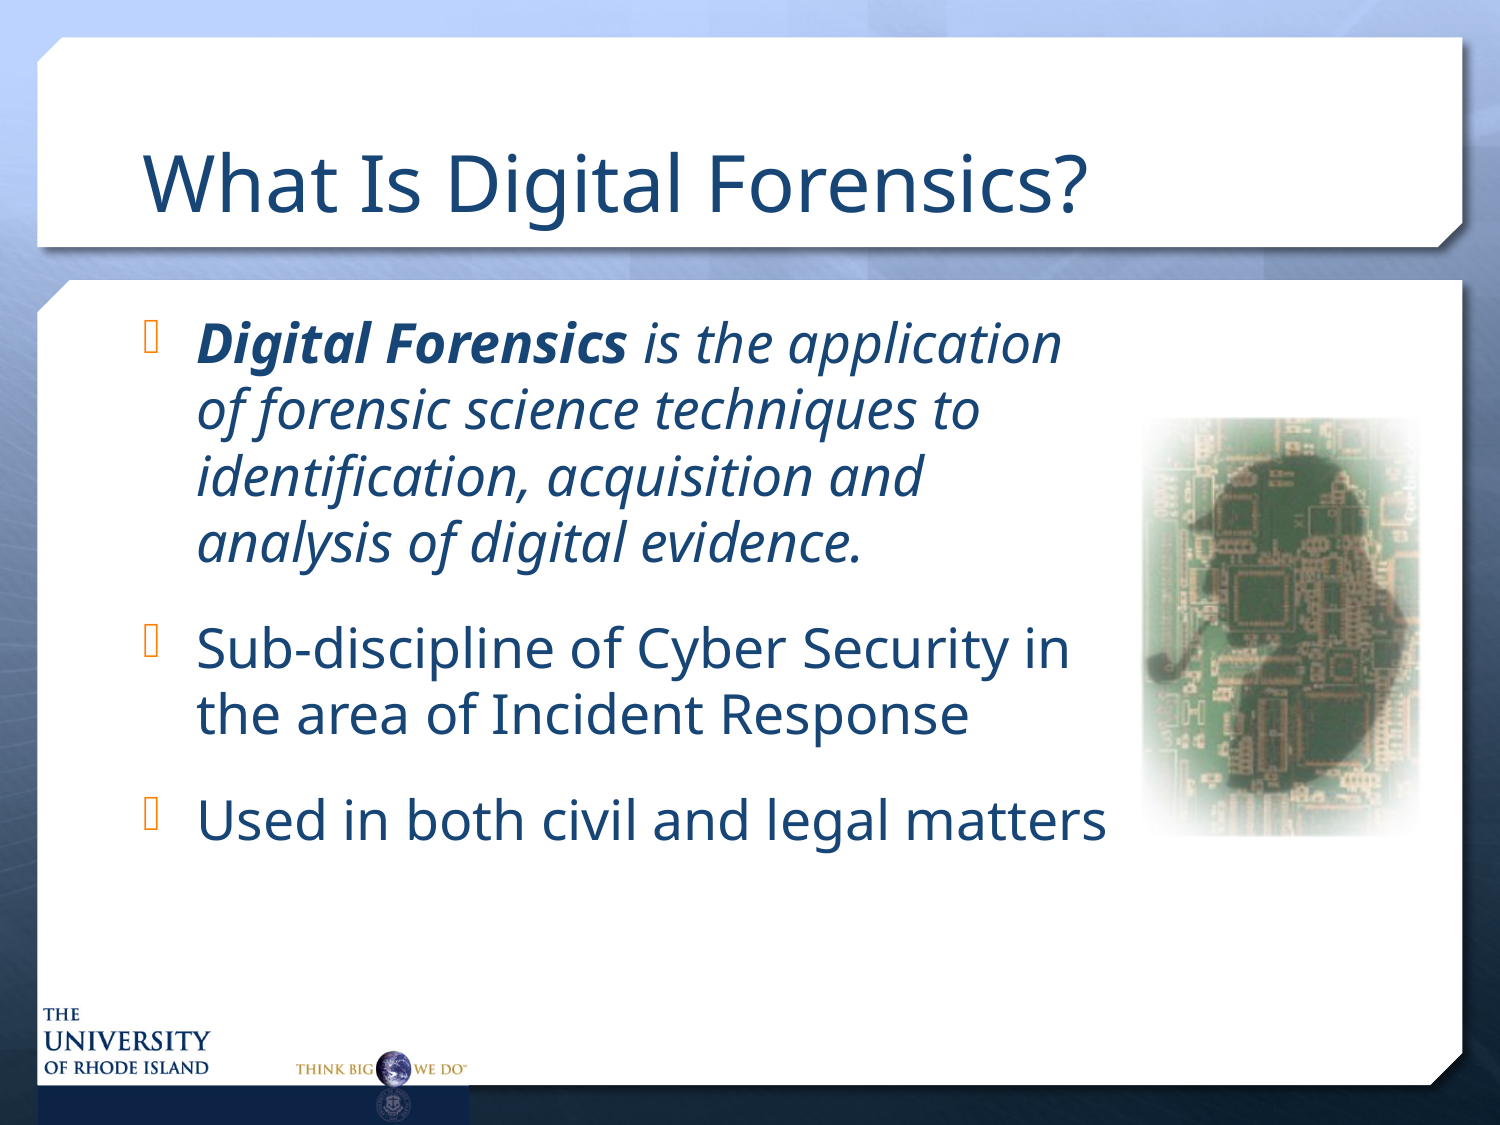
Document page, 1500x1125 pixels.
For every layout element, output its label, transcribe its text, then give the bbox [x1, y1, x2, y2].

picture [1139, 416, 1422, 837]
picture [38, 1004, 469, 1125]
title What Is Digital Forensics? [127, 48, 1372, 236]
list Digital Forensics is the application of forensic science techniques to identification, acquisition and analysis of digital evidence. Sub-discipline of Cyber Security in the area of Incident Response Used in both civil and legal matters [127, 300, 1141, 866]
